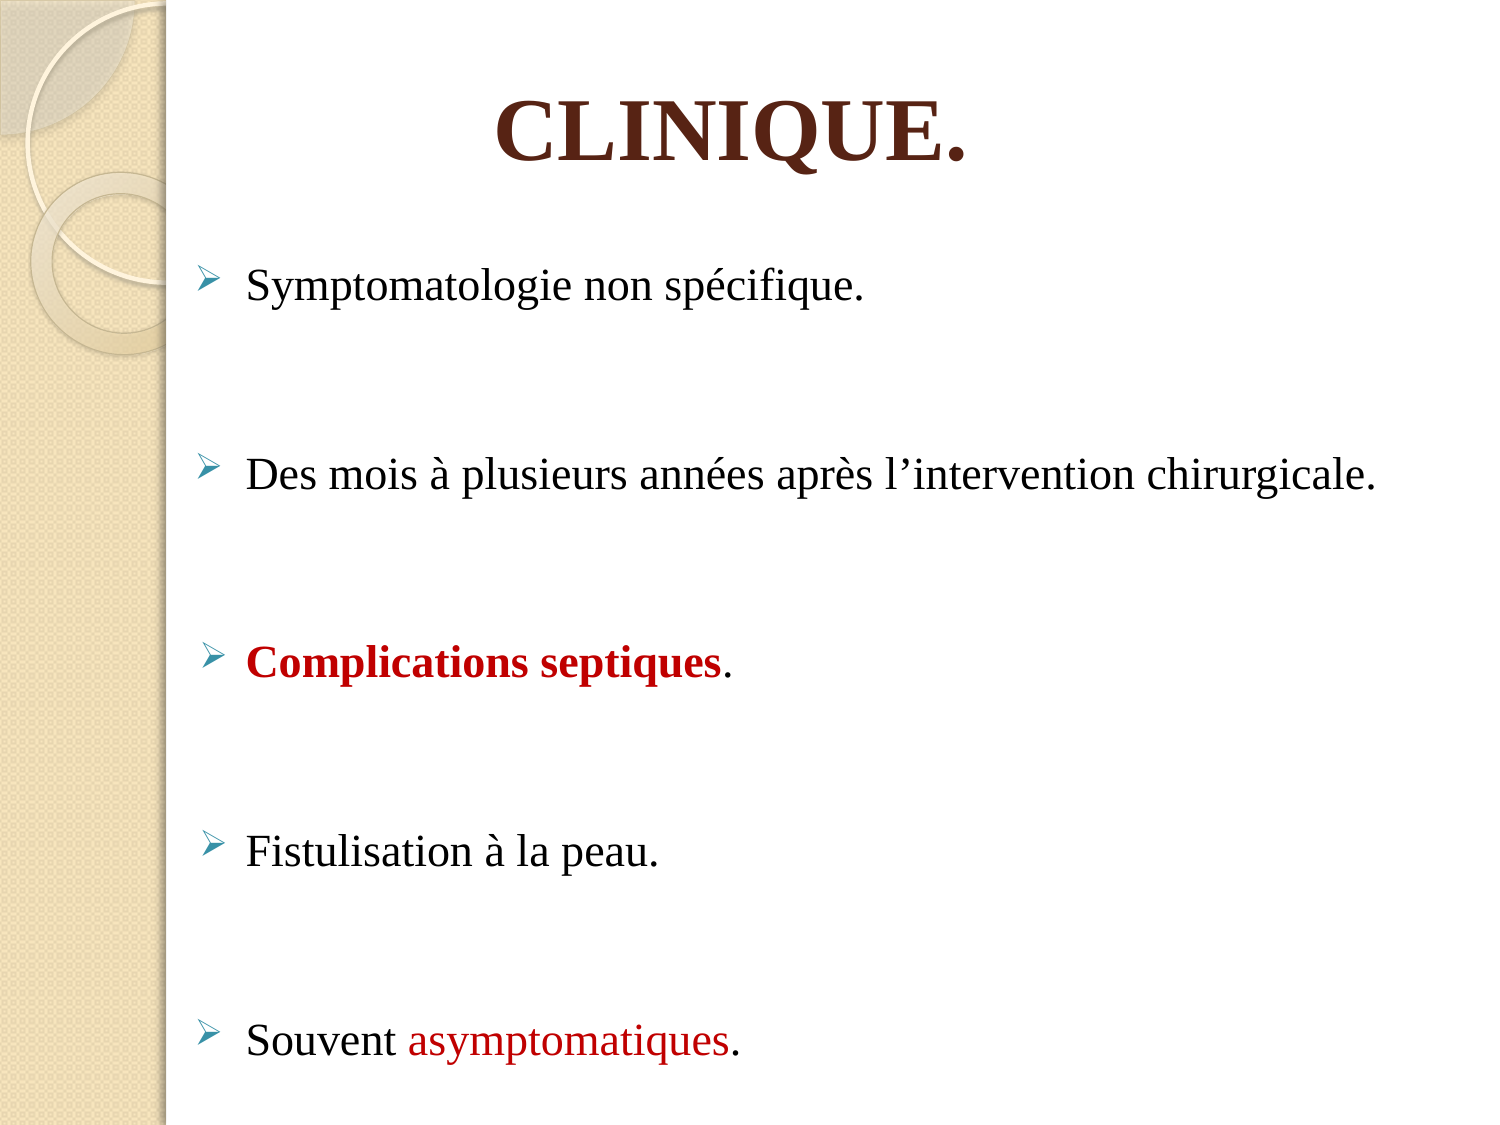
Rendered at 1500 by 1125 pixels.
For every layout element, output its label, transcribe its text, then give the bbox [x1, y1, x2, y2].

list Symptomatologie non spécifique. Des mois à plusieurs années après l’intervention chirurgicale. Complications septiques. Fistulisation à la peau. Souvent asymptomatiques. [171, 219, 1402, 1094]
title CLINIQUE. [478, 30, 1017, 219]
